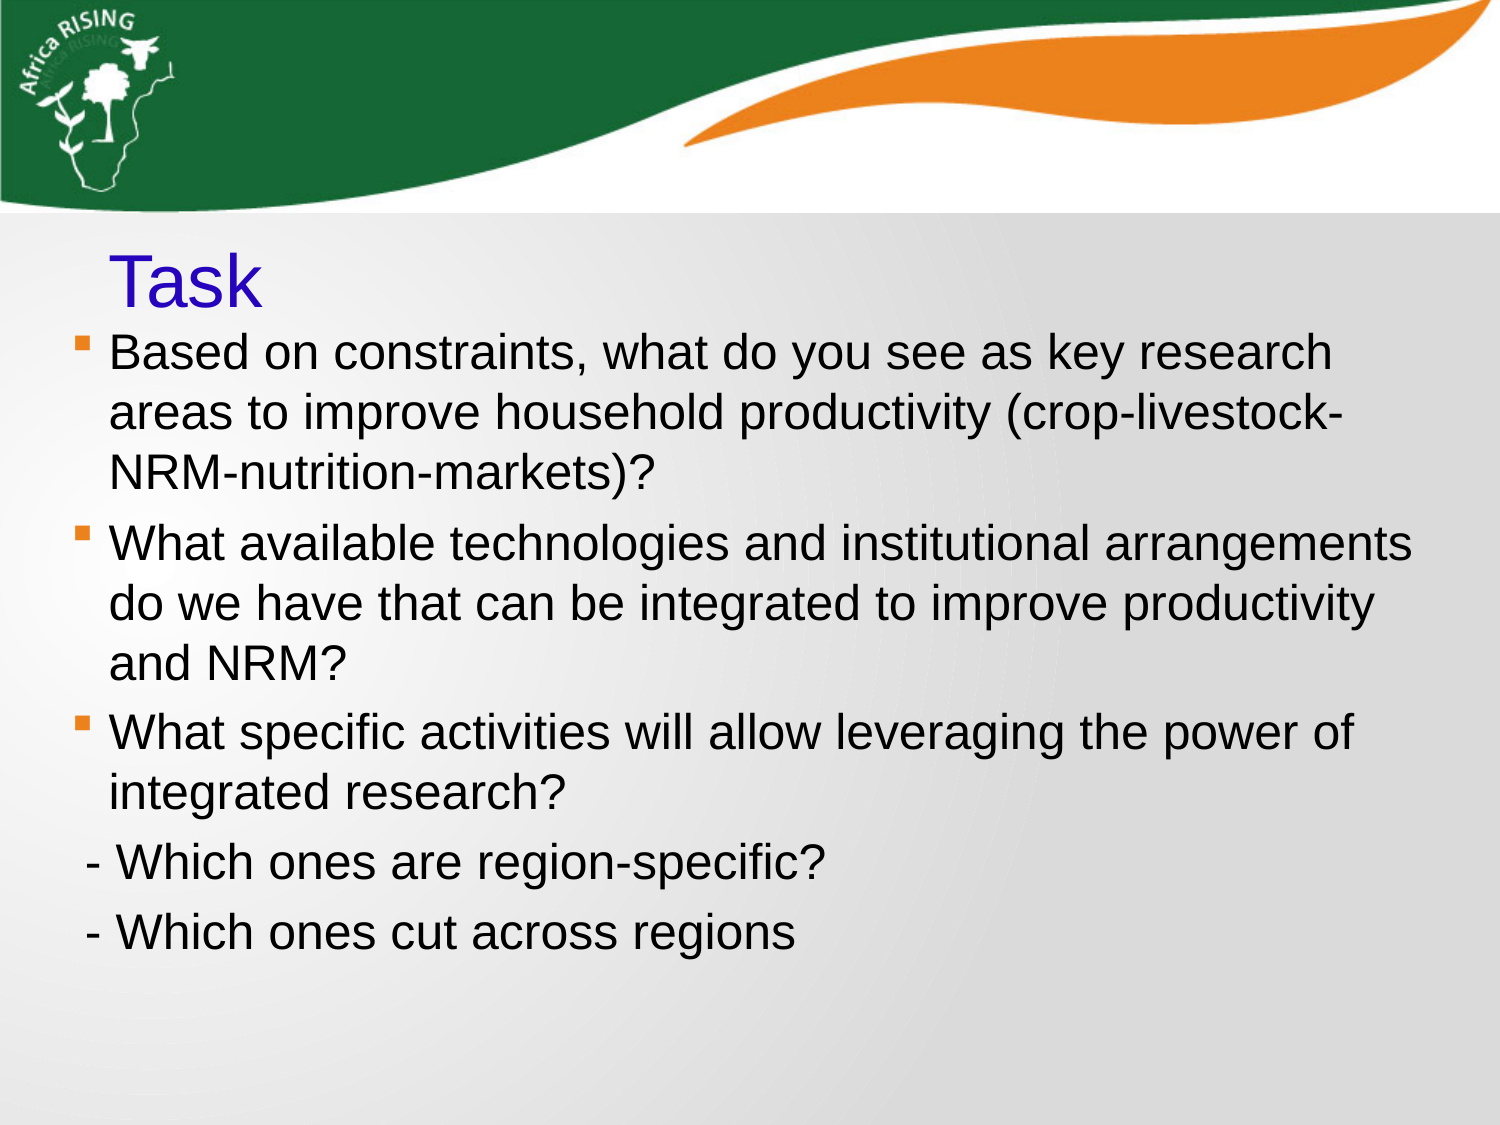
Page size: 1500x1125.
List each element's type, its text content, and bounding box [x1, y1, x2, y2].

list Based on constraints, what do you see as key research areas to improve household productivity (crop-livestock-NRM-nutrition-markets)? What available technologies and institutional arrangements do we have that can be integrated to improve productivity and NRM? What specific activities will allow leveraging the power of integrated research? - Which ones are region-specific? - Which ones cut across regions [37, 312, 1463, 1050]
list Task [75, 224, 1213, 325]
picture [0, 0, 1500, 213]
